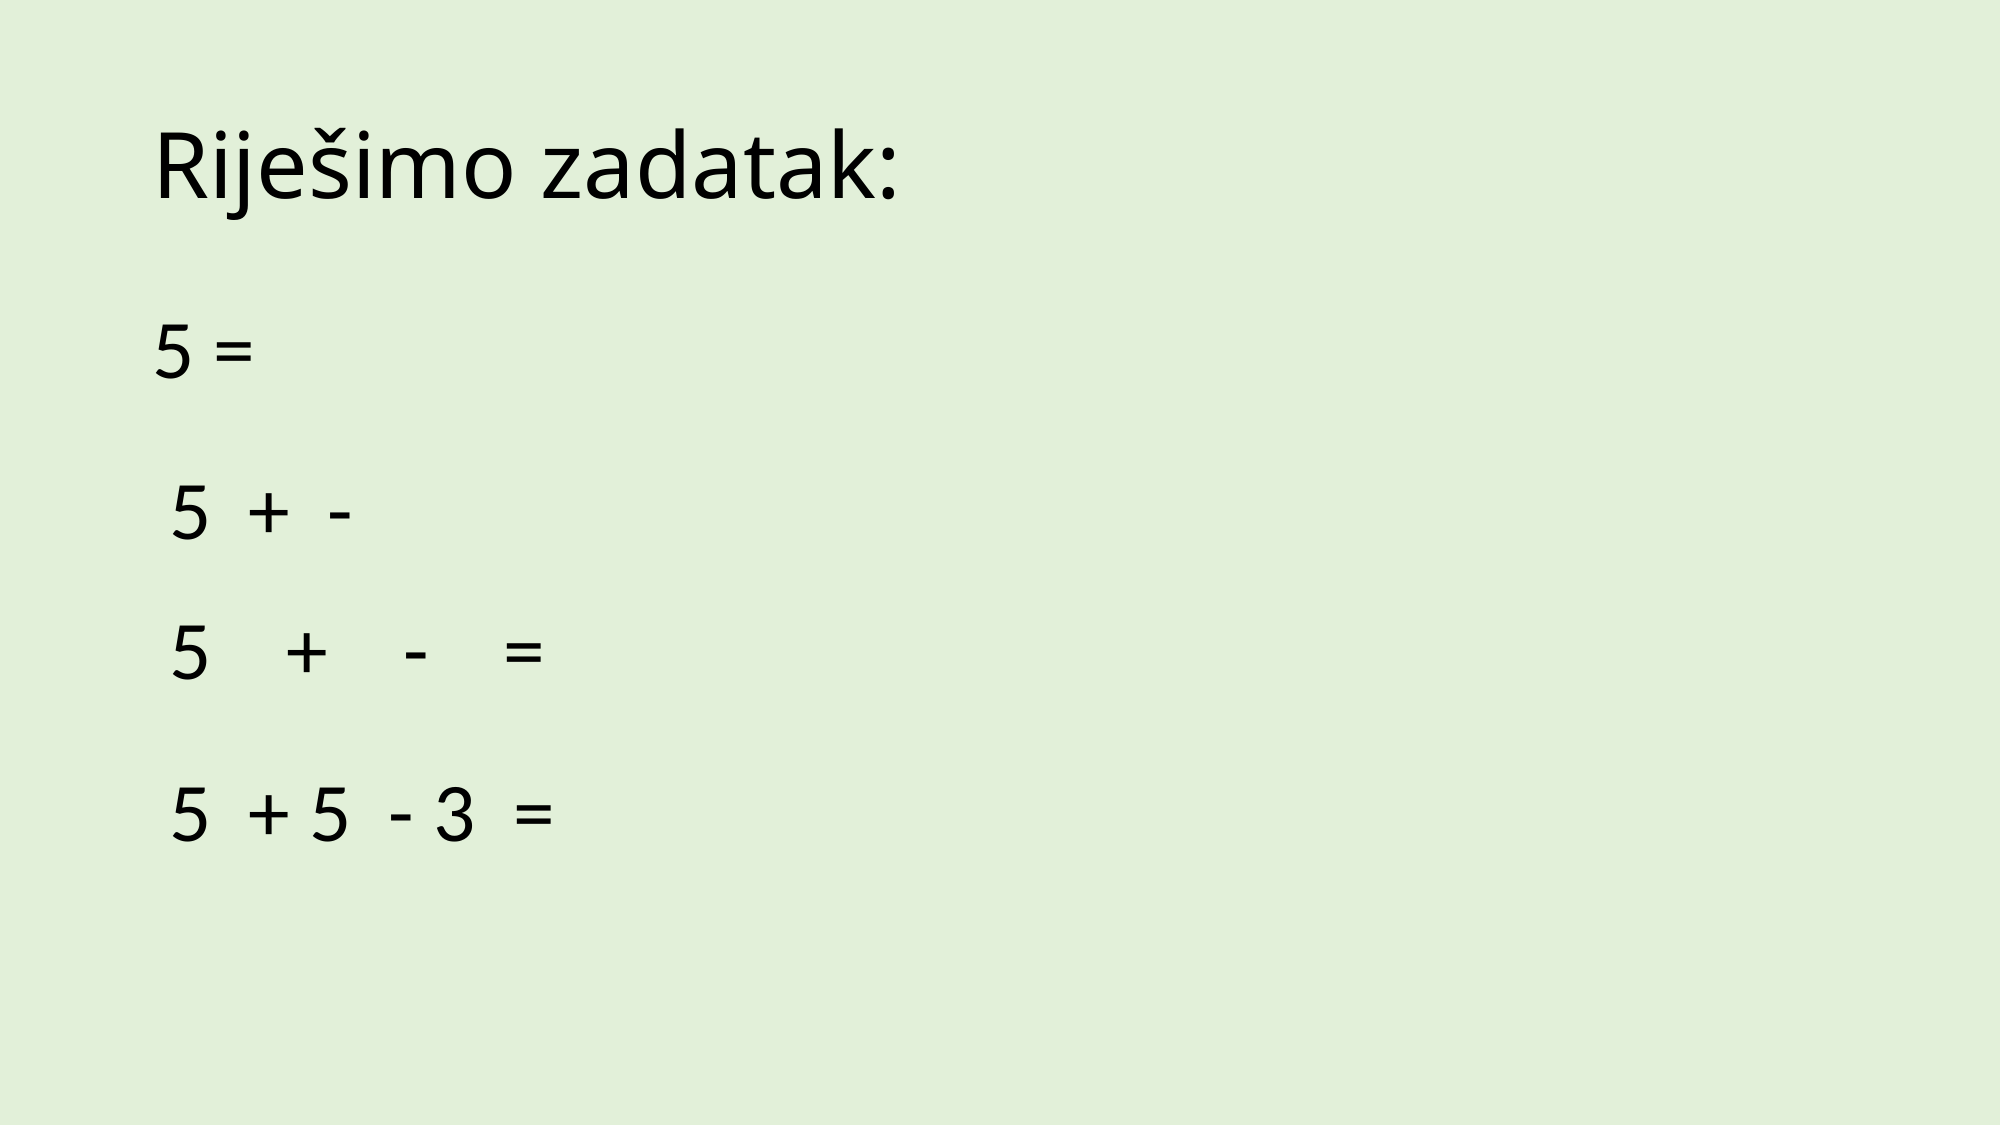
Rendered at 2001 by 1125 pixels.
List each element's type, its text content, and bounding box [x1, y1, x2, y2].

title Riješimo zadatak: [137, 59, 1863, 278]
